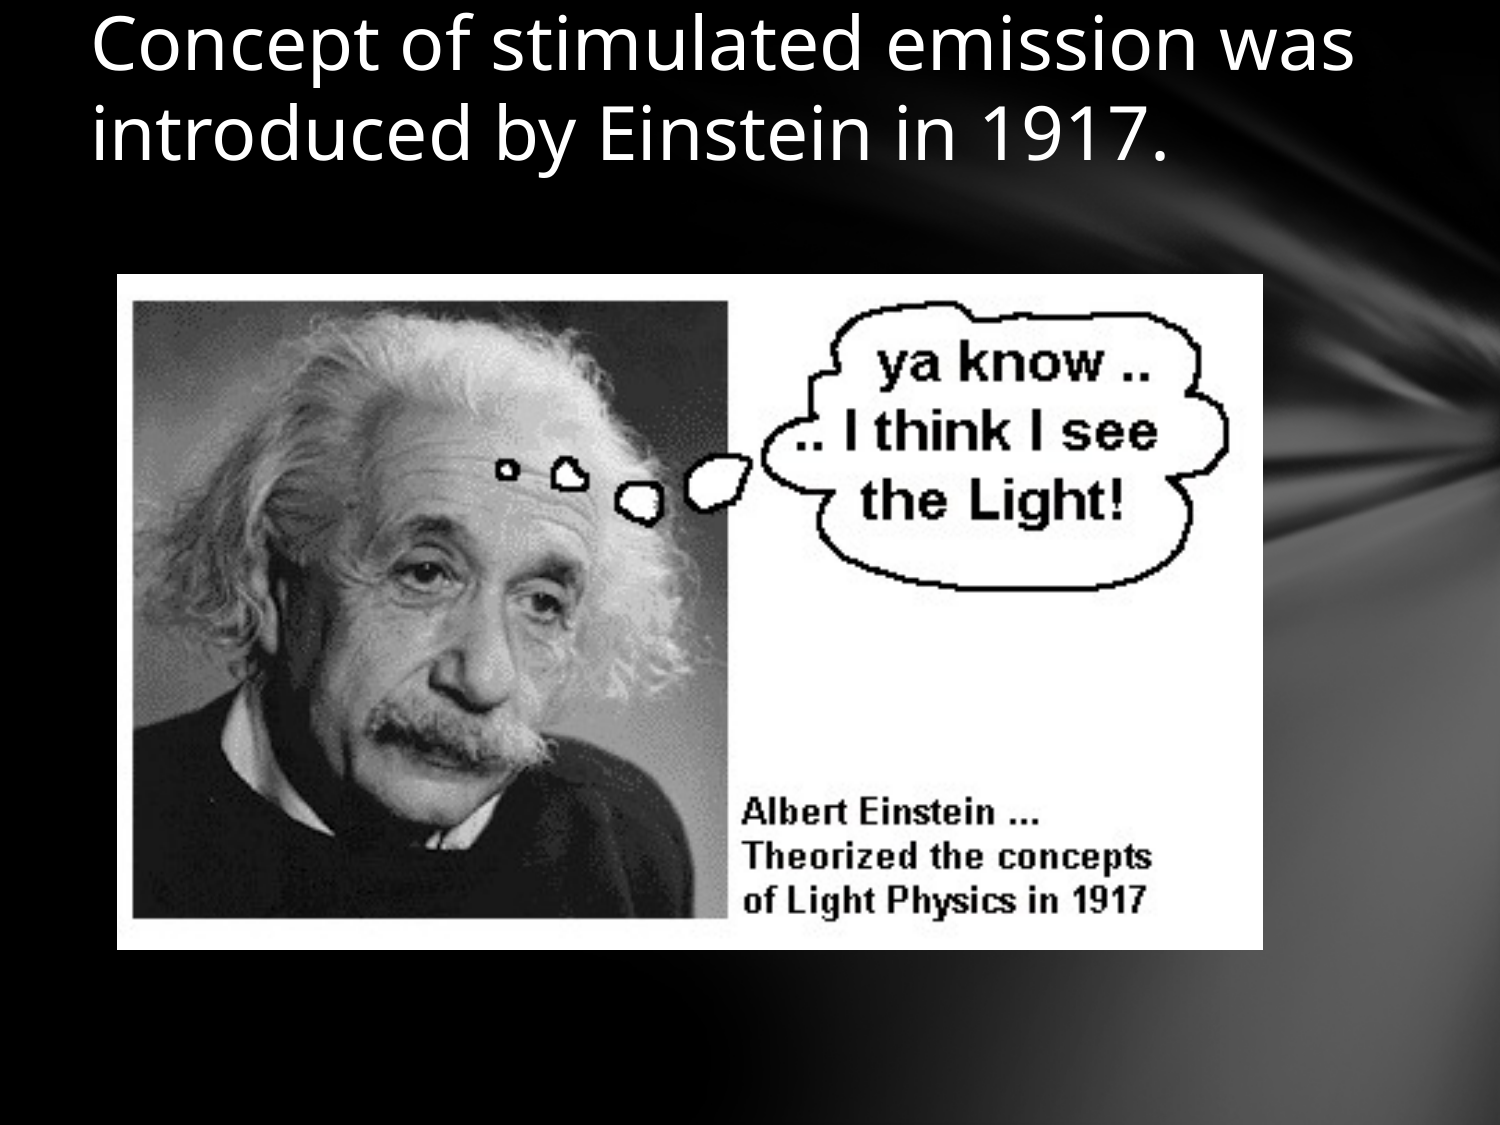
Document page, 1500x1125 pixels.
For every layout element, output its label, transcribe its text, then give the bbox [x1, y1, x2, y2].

title Concept of stimulated emission was introduced by Einstein in 1917. [75, 112, 1425, 274]
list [116, 274, 1263, 951]
